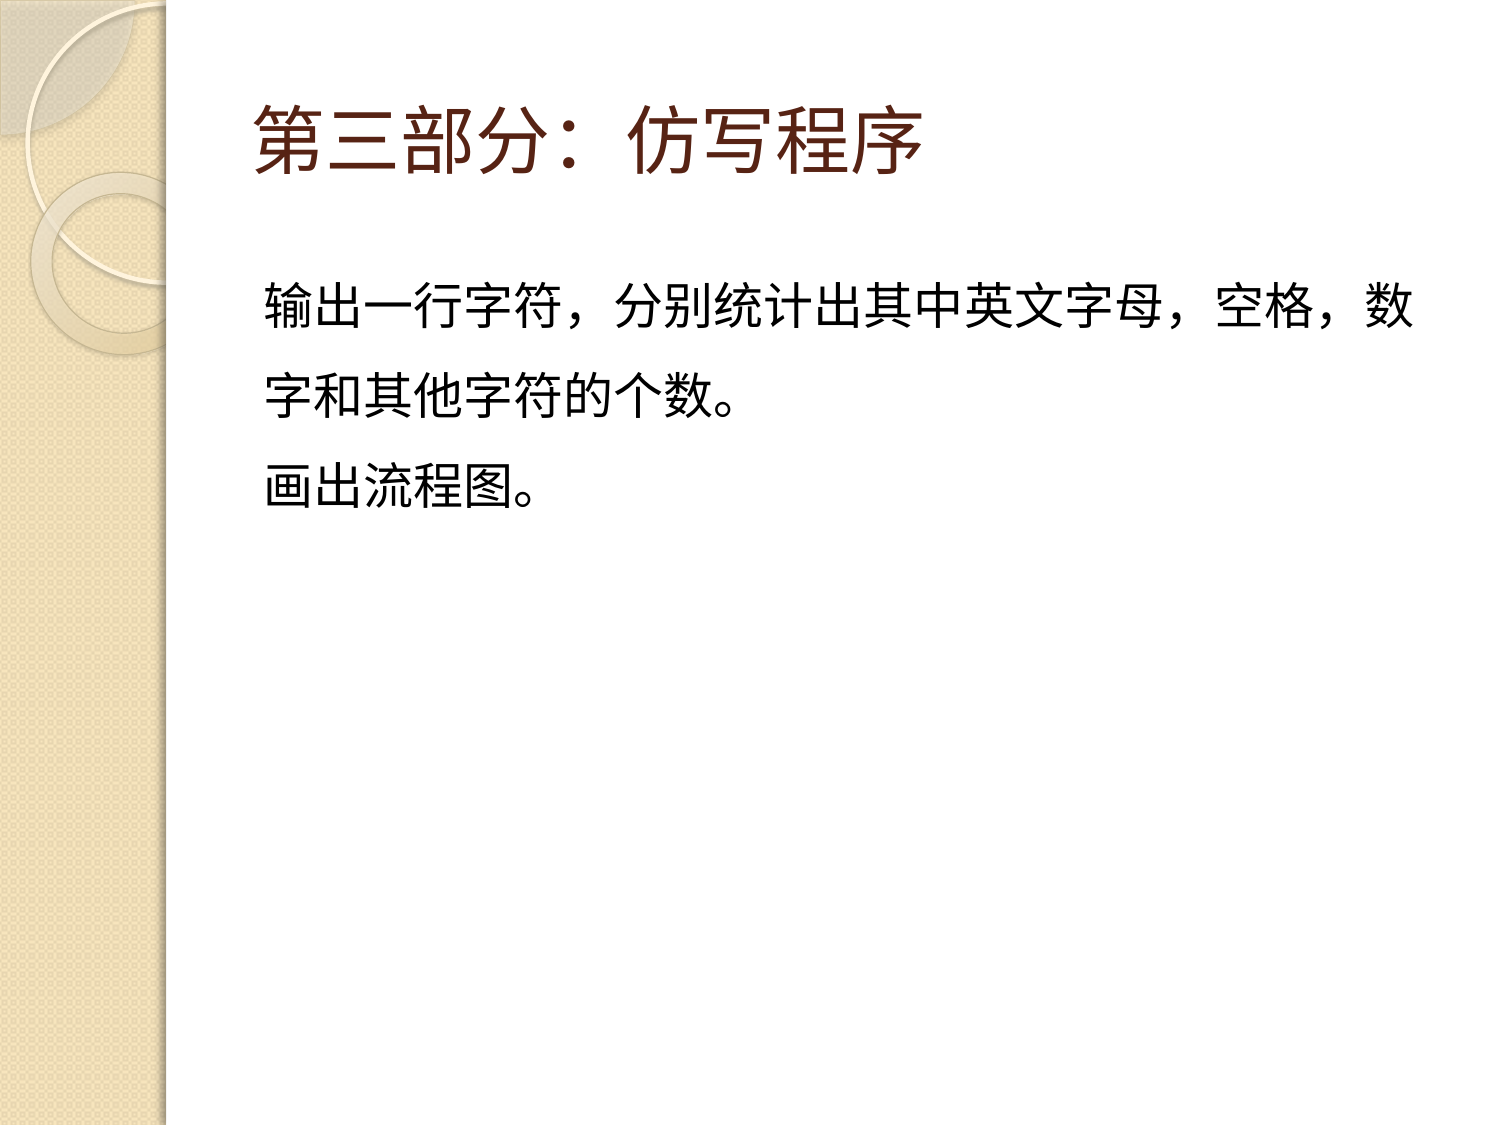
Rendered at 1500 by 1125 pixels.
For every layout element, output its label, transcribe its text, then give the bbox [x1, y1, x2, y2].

list 输出一行字符，分别统计出其中英文字母，空格，数字和其他字符的个数。 画出流程图。 [235, 237, 1466, 1025]
title 第三部分：仿写程序 [235, 45, 1466, 233]
